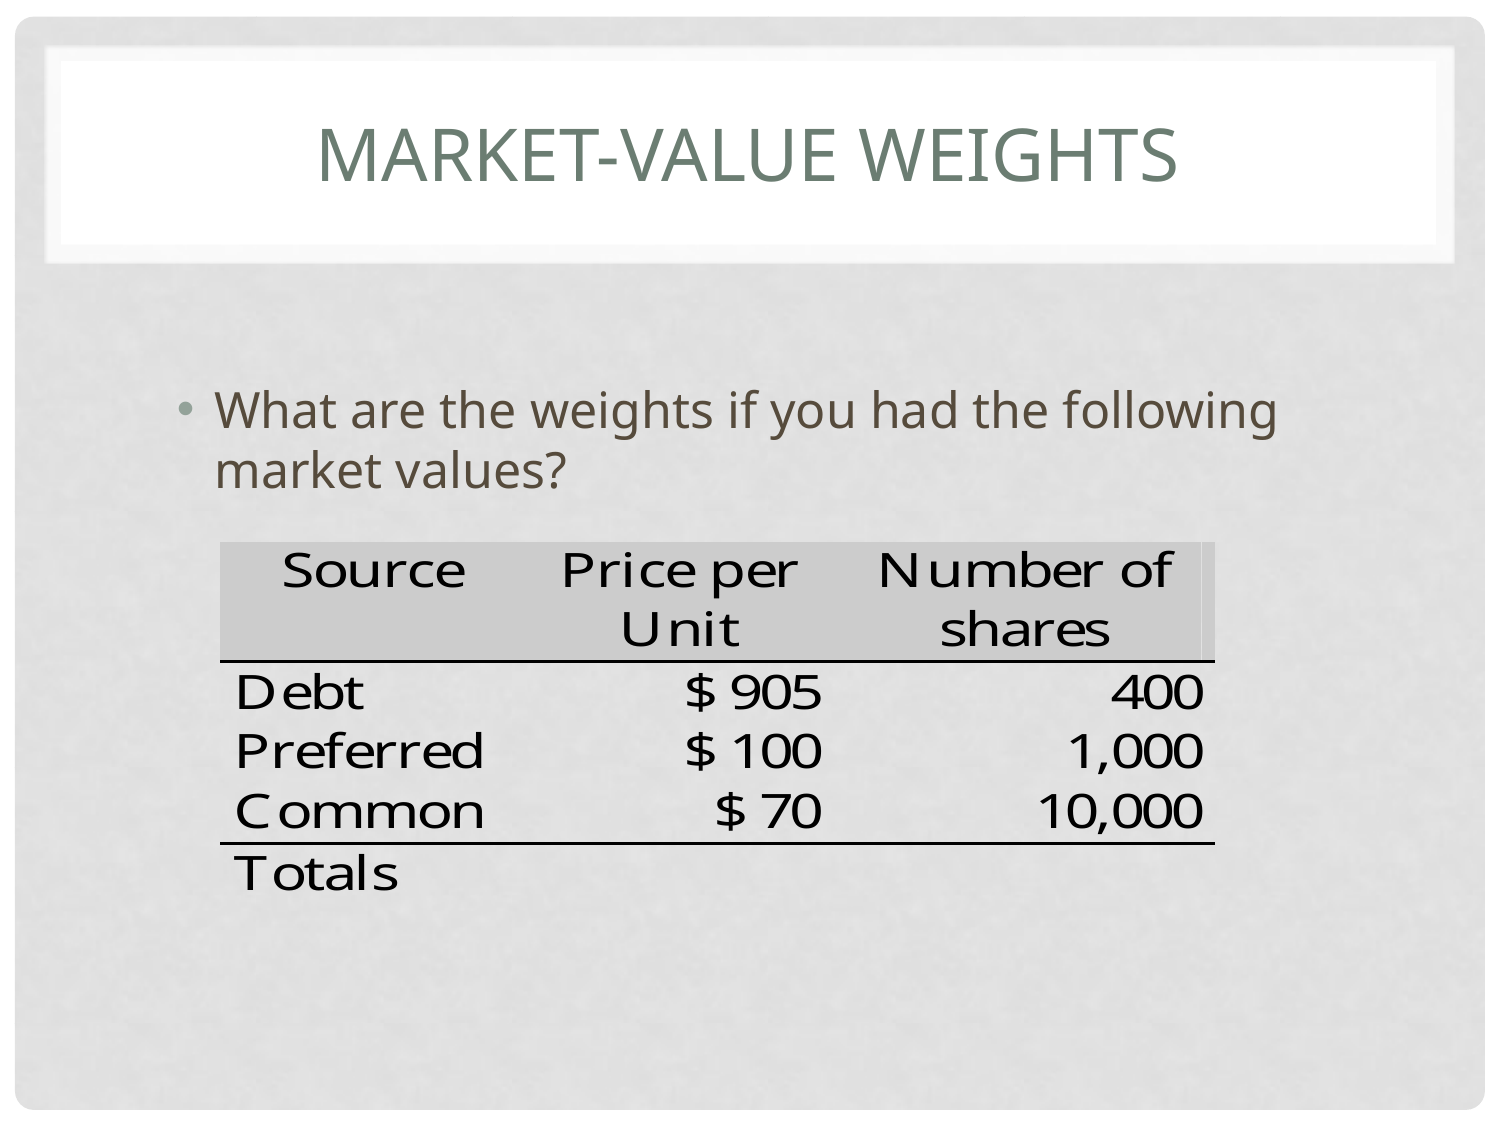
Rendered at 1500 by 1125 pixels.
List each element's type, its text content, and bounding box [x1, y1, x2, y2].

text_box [199, 541, 1276, 1055]
list What are the weights if you had the following market values? [143, 370, 1359, 1005]
title Market-value Weights [69, 66, 1425, 238]
